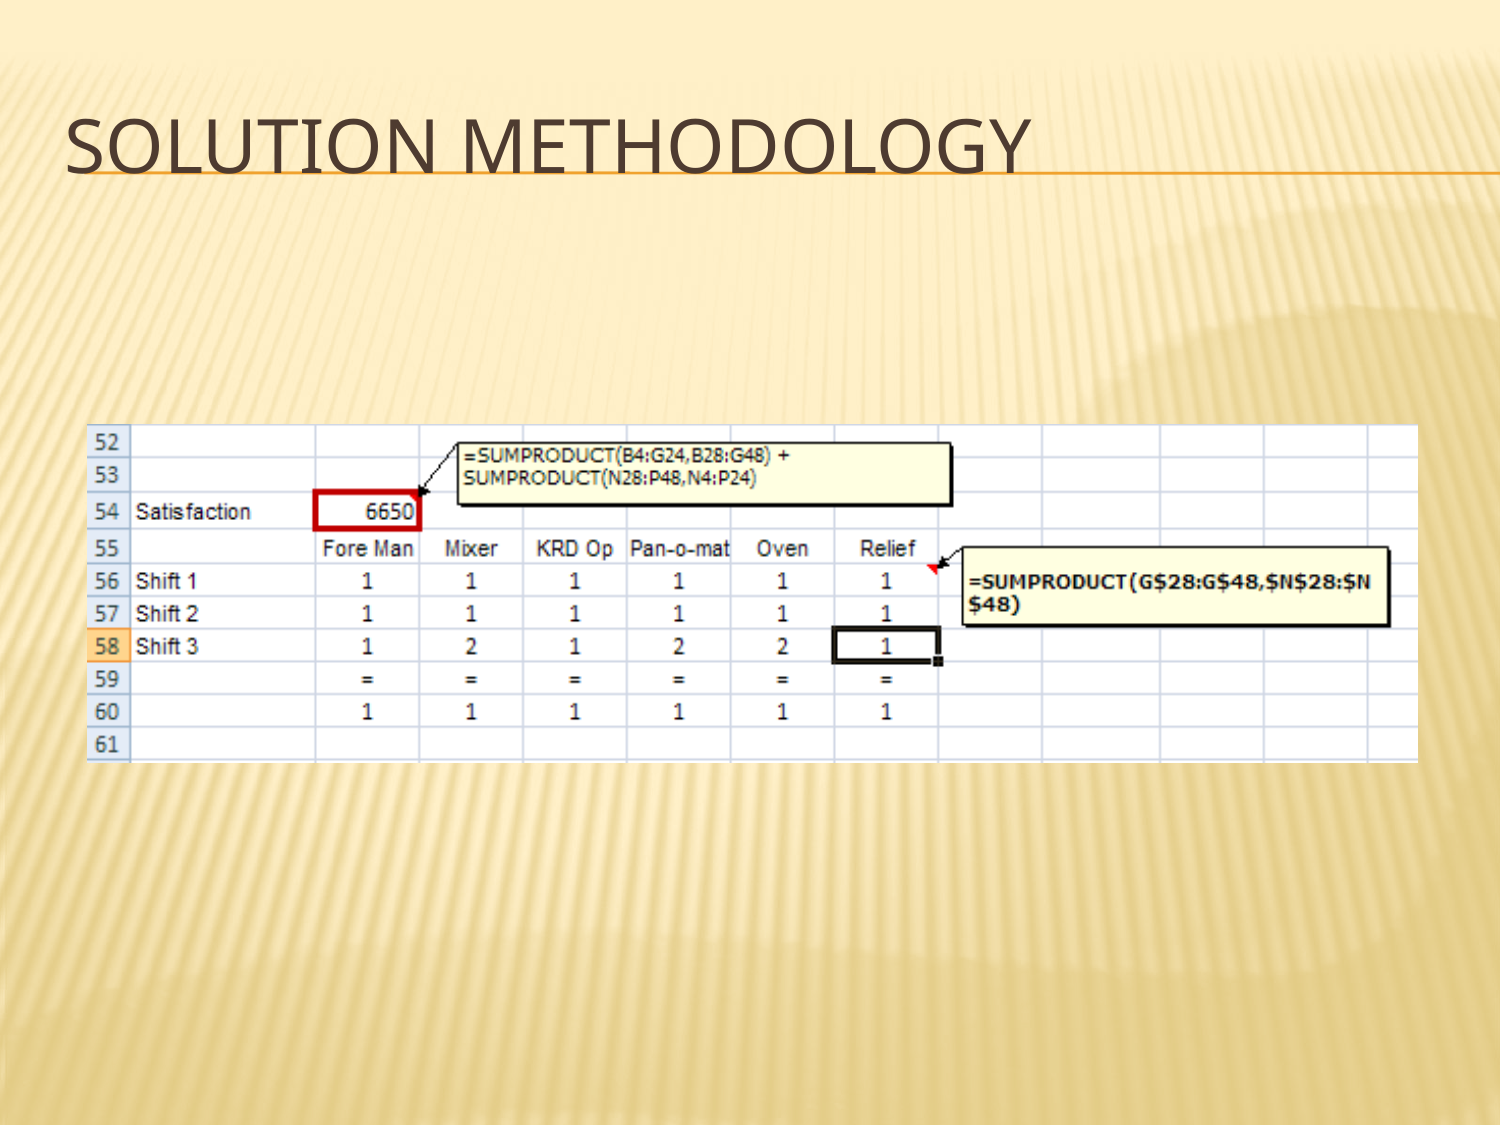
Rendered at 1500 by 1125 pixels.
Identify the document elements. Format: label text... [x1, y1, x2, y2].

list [87, 424, 1418, 763]
title Solution Methodology [50, 75, 1475, 213]
